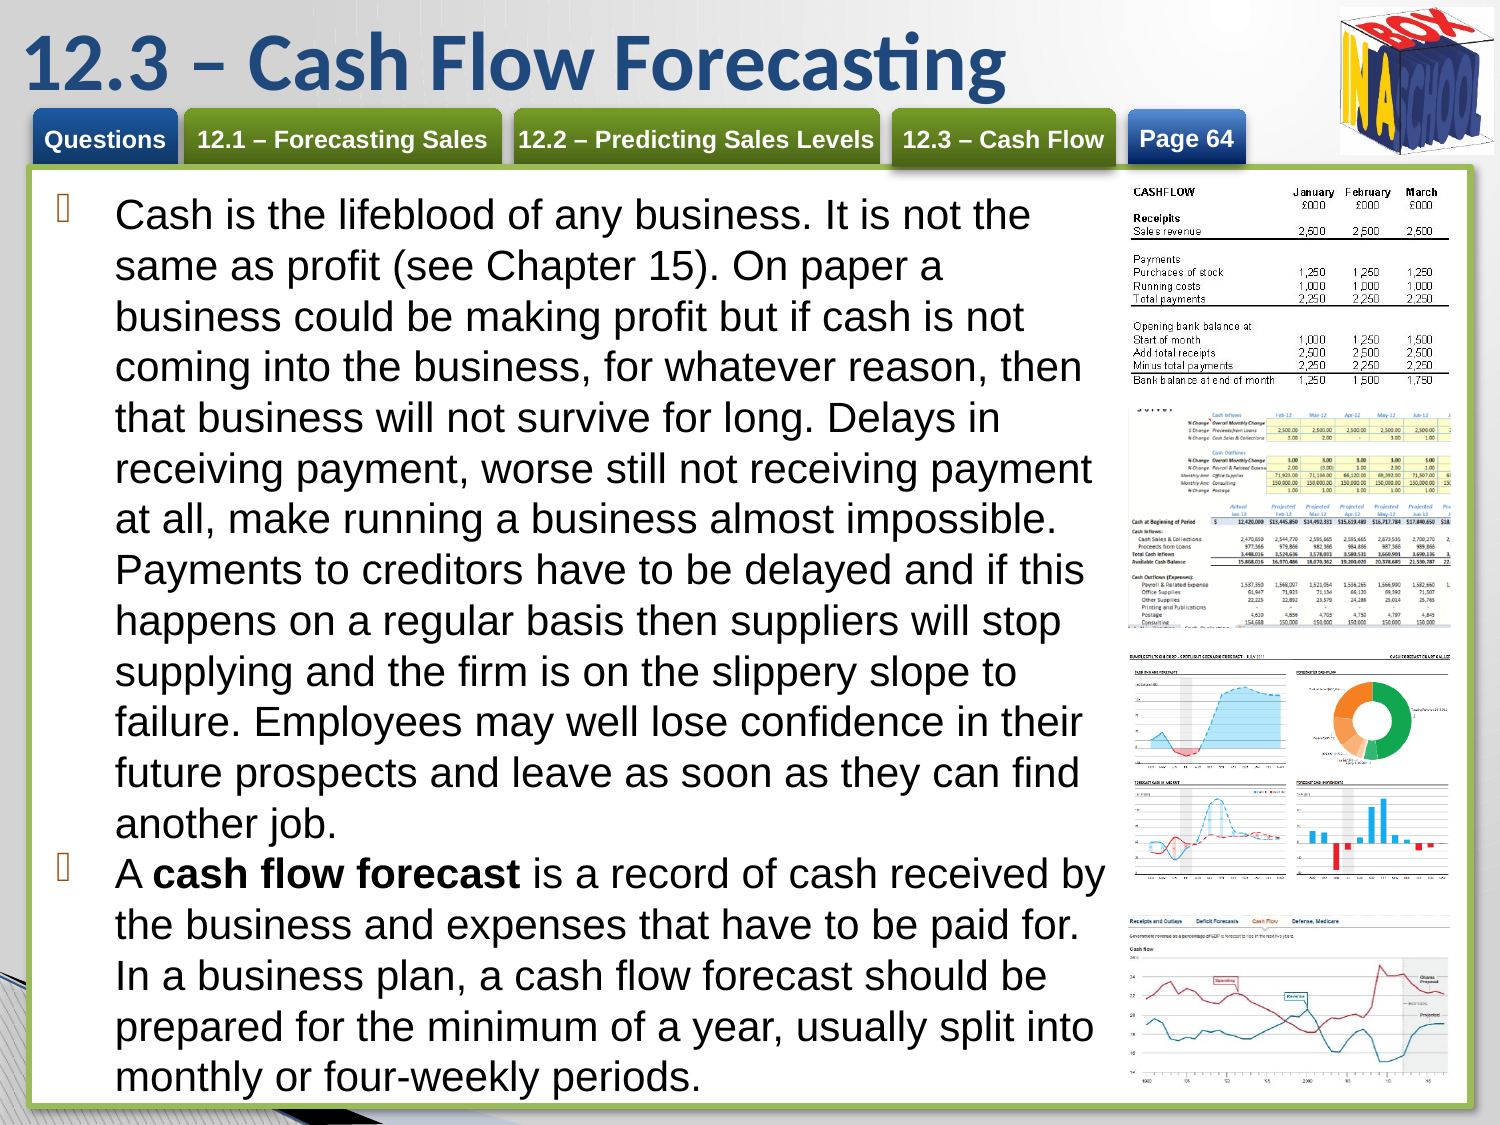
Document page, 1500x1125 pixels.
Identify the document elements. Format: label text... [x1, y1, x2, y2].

title 12.3 – Cash Flow Forecasting [5, 11, 1270, 102]
picture [281, 1114, 303, 1125]
picture [1127, 409, 1451, 628]
picture [1340, 7, 1495, 155]
picture [1127, 652, 1451, 882]
text_box Page 64 [1127, 109, 1247, 165]
text_box Cash is the lifeblood of any business. It is not the same as profit (see Chapter 15). On paper a business could be making profit but if cash is not coming into the business, for whatever reason, then that business will not survive for long. Delays in receiving payment, worse still not receiving payment at all, make running a business almost impossible. Payments to creditors have to be delayed and if this happens on a regular basis then suppliers will stop supplying and the firm is on the slippery slope to failure. Employees may well lose confidence in their future prospects and leave as soon as they can find another job. A cash flow forecast is a record of cash received by the business and expenses that have to be paid for. In a business plan, a cash flow forecast should be prepared for the minimum of a year, usually split into monthly or four-weekly periods. [41, 179, 1128, 1108]
picture [1127, 912, 1451, 1083]
picture [1127, 184, 1451, 389]
